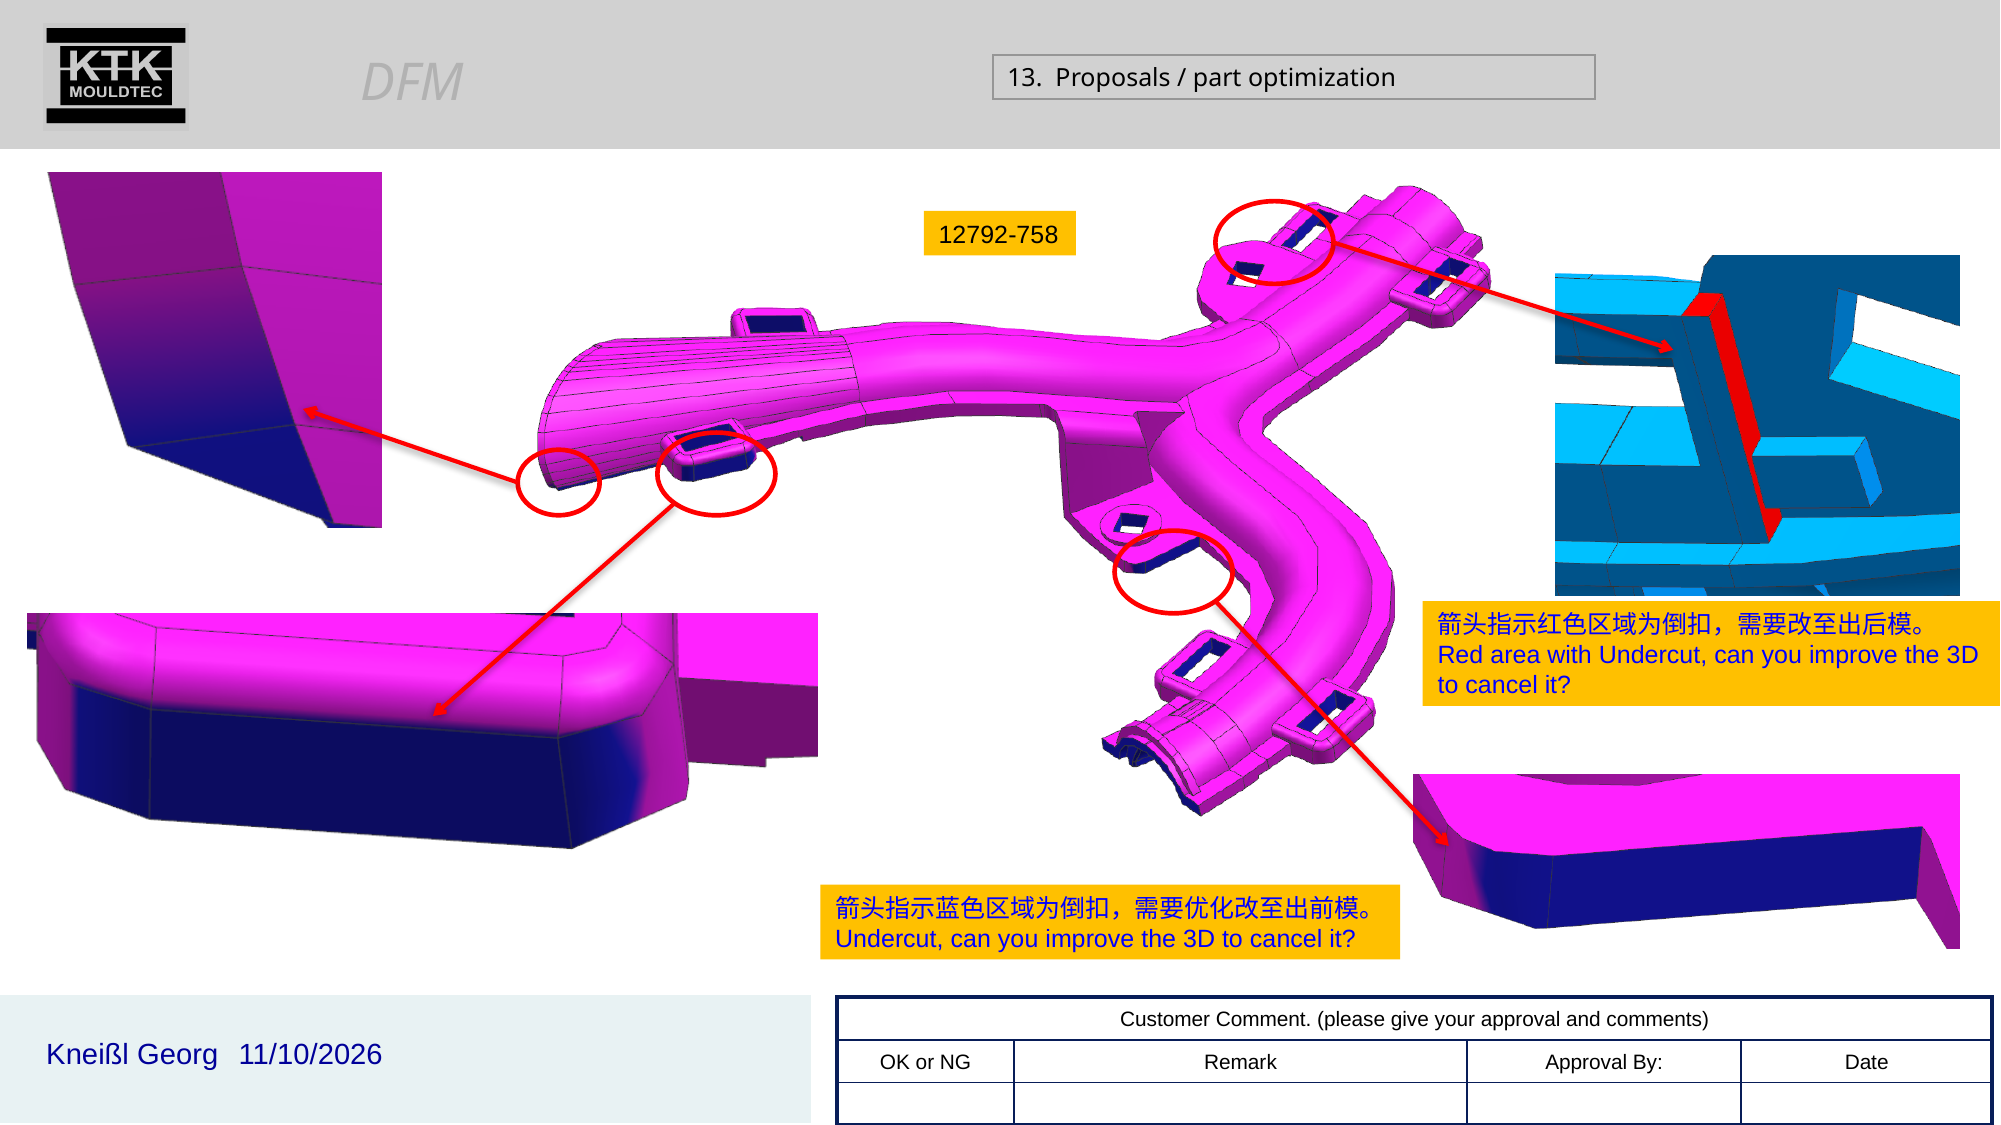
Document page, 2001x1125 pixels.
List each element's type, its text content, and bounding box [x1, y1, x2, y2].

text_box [1333, 242, 1674, 351]
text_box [432, 502, 675, 717]
picture [27, 171, 383, 528]
picture [1555, 546, 1961, 596]
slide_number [188, 1027, 433, 1106]
text_box 13. Proposals / part optimization [992, 54, 1595, 100]
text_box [1215, 600, 1450, 847]
text_box 箭头指示蓝色区域为倒扣，需要优化改至出前模。 Undercut, can you improve the 3D to cancel it? [820, 884, 1401, 960]
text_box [302, 408, 518, 483]
text_box 箭头指示红色区域为倒扣，需要改至出后模。 Red area with Undercut, can you improve the 3D to cancel it? [1516, 601, 2000, 706]
picture [1555, 255, 1961, 543]
picture [27, 171, 1961, 949]
